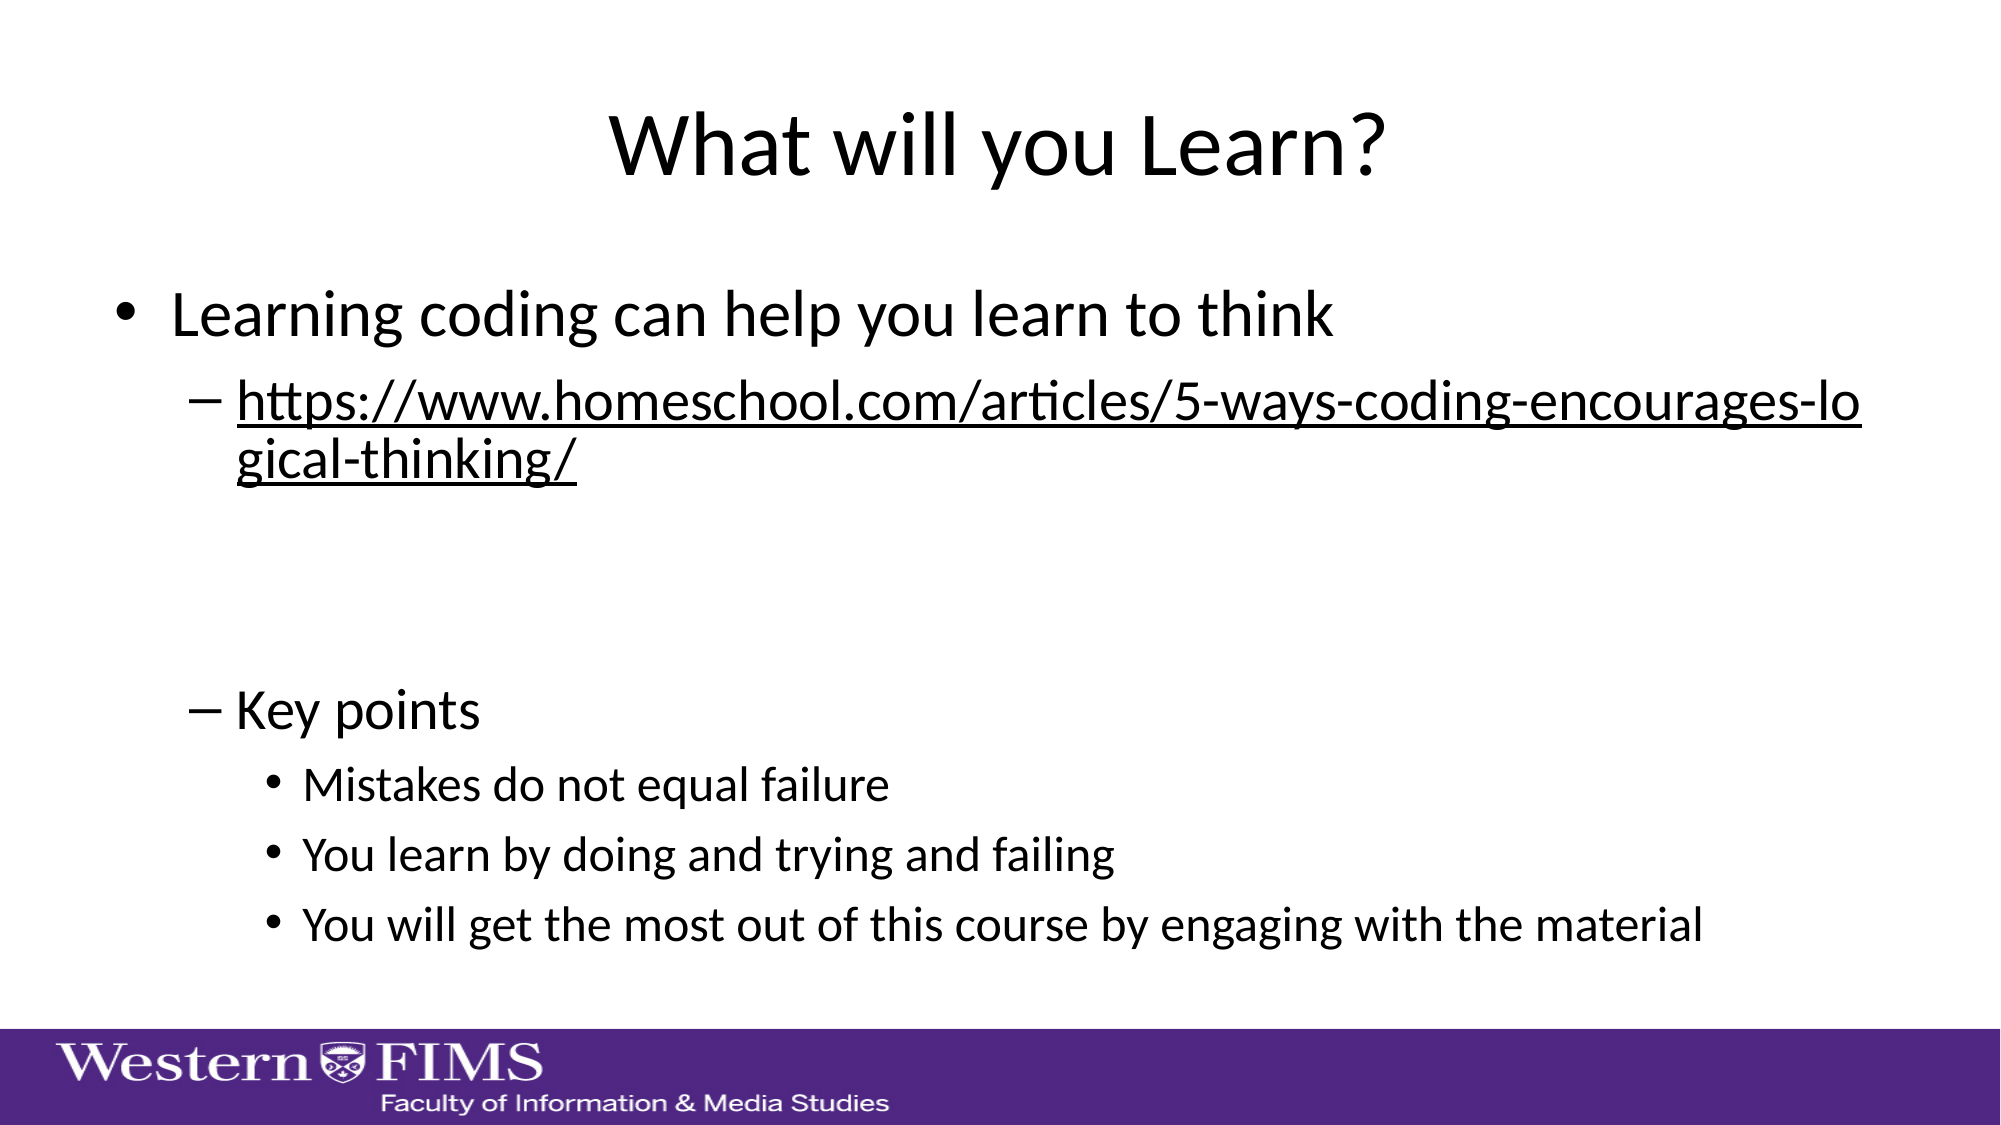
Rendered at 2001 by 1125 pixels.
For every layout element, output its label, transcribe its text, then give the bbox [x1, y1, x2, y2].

title What will you Learn? [99, 45, 1900, 233]
picture [0, 0, 2001, 1125]
list Learning coding can help you learn to think https://www.homeschool.com/articles/5-ways-coding-encourages-logical-thinking/ Key points Mistakes do not equal failure You learn by doing and trying and failing You will get the most out of this course by engaging with the material [99, 262, 1900, 1005]
